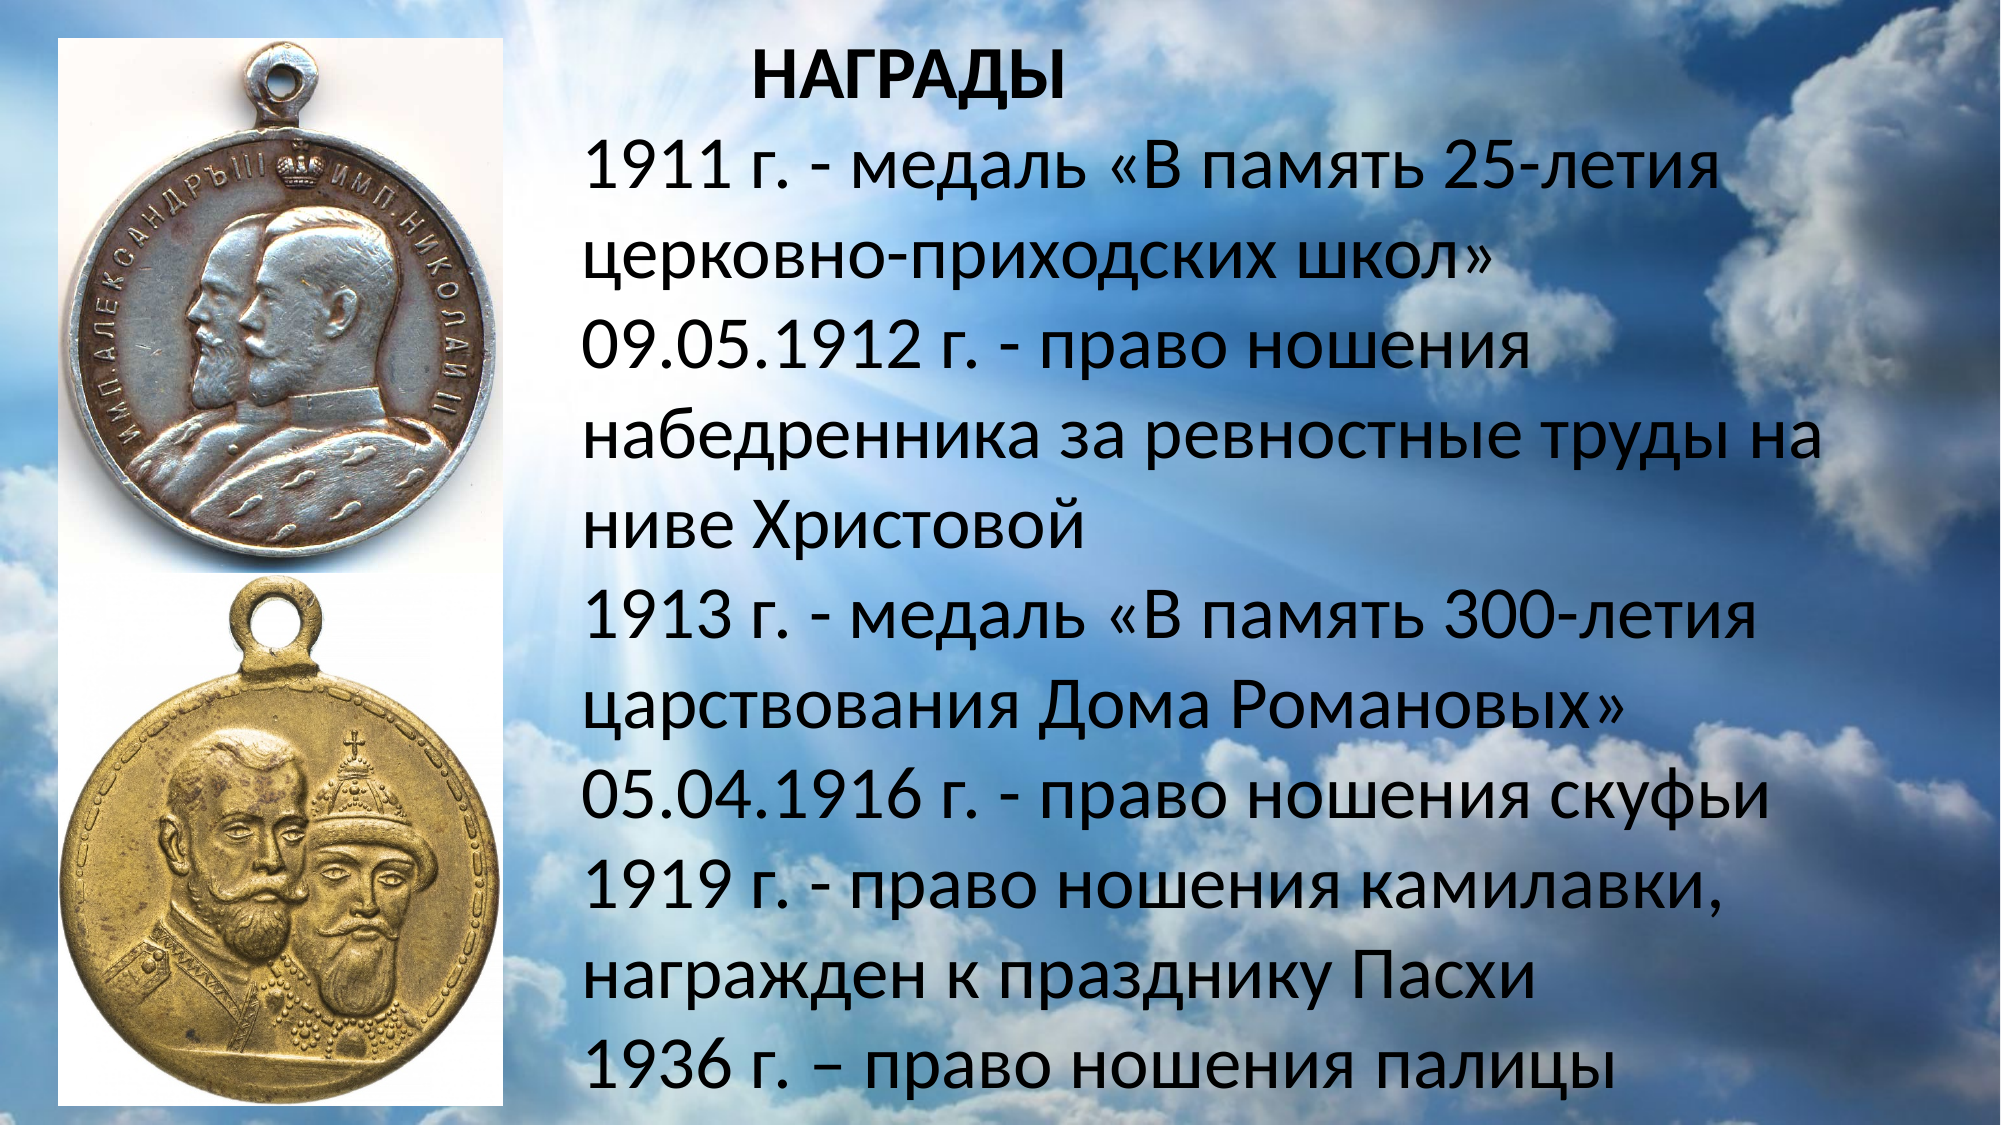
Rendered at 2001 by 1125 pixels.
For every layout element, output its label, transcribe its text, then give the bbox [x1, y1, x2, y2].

text_box НАГРАДЫ 1911 г. - медаль «В память 25-летия церковно-приходских школ» 09.05.1912 г. - право ношения набедренника за ревностные труды на ниве Христовой 1913 г. - медаль «В память 300-летия царствования Дома Романовых» 05.04.1916 г. - право ношения скуфьи 1919 г. - право ношения камилавки, награжден к празднику Пасхи 1936 г. – право ношения палицы [566, 15, 2000, 1111]
picture [0, 0, 2001, 1125]
